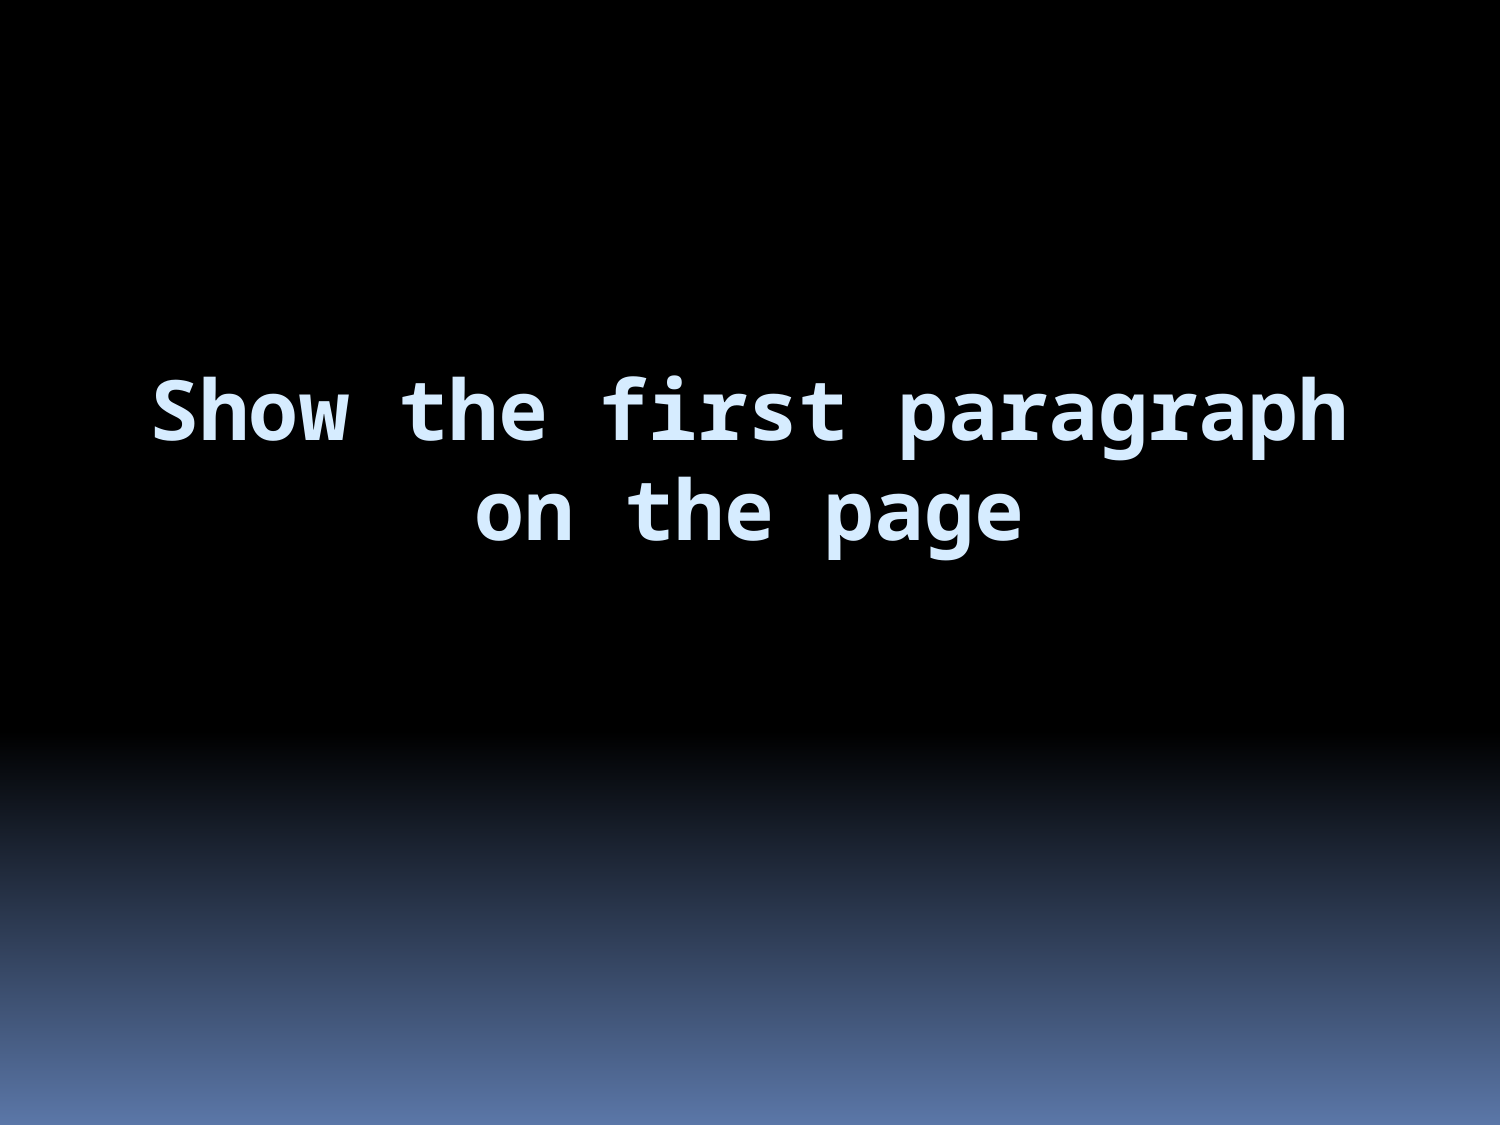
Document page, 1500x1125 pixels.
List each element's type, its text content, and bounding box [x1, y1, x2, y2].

title Show the first paragraph on the page [112, 350, 1388, 674]
